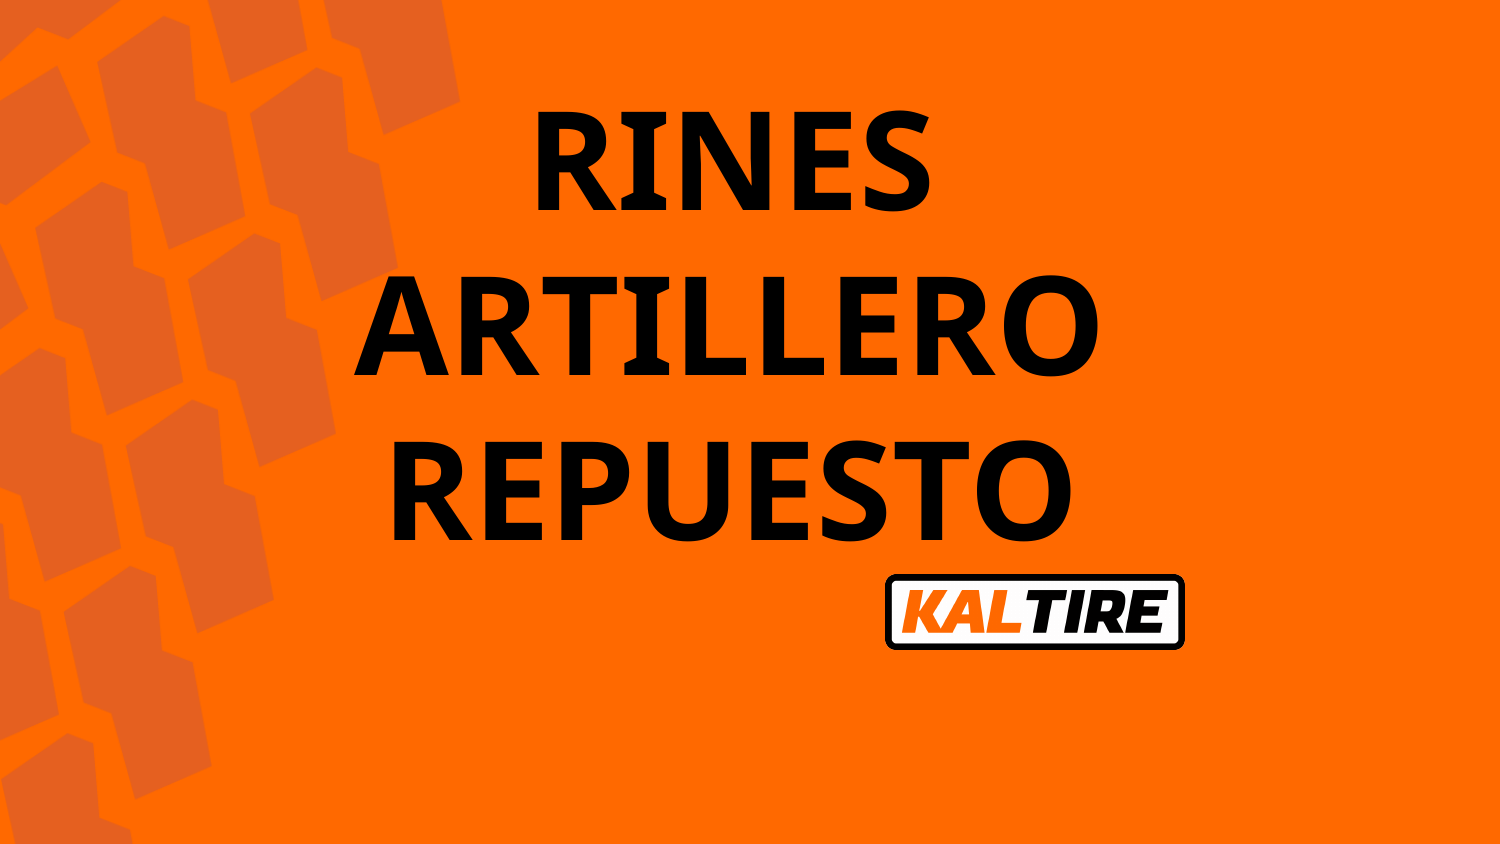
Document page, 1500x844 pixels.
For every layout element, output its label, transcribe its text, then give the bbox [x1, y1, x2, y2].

picture [0, 0, 1500, 844]
text_box RINES ARTILLERO REPUESTO [246, 65, 1216, 576]
